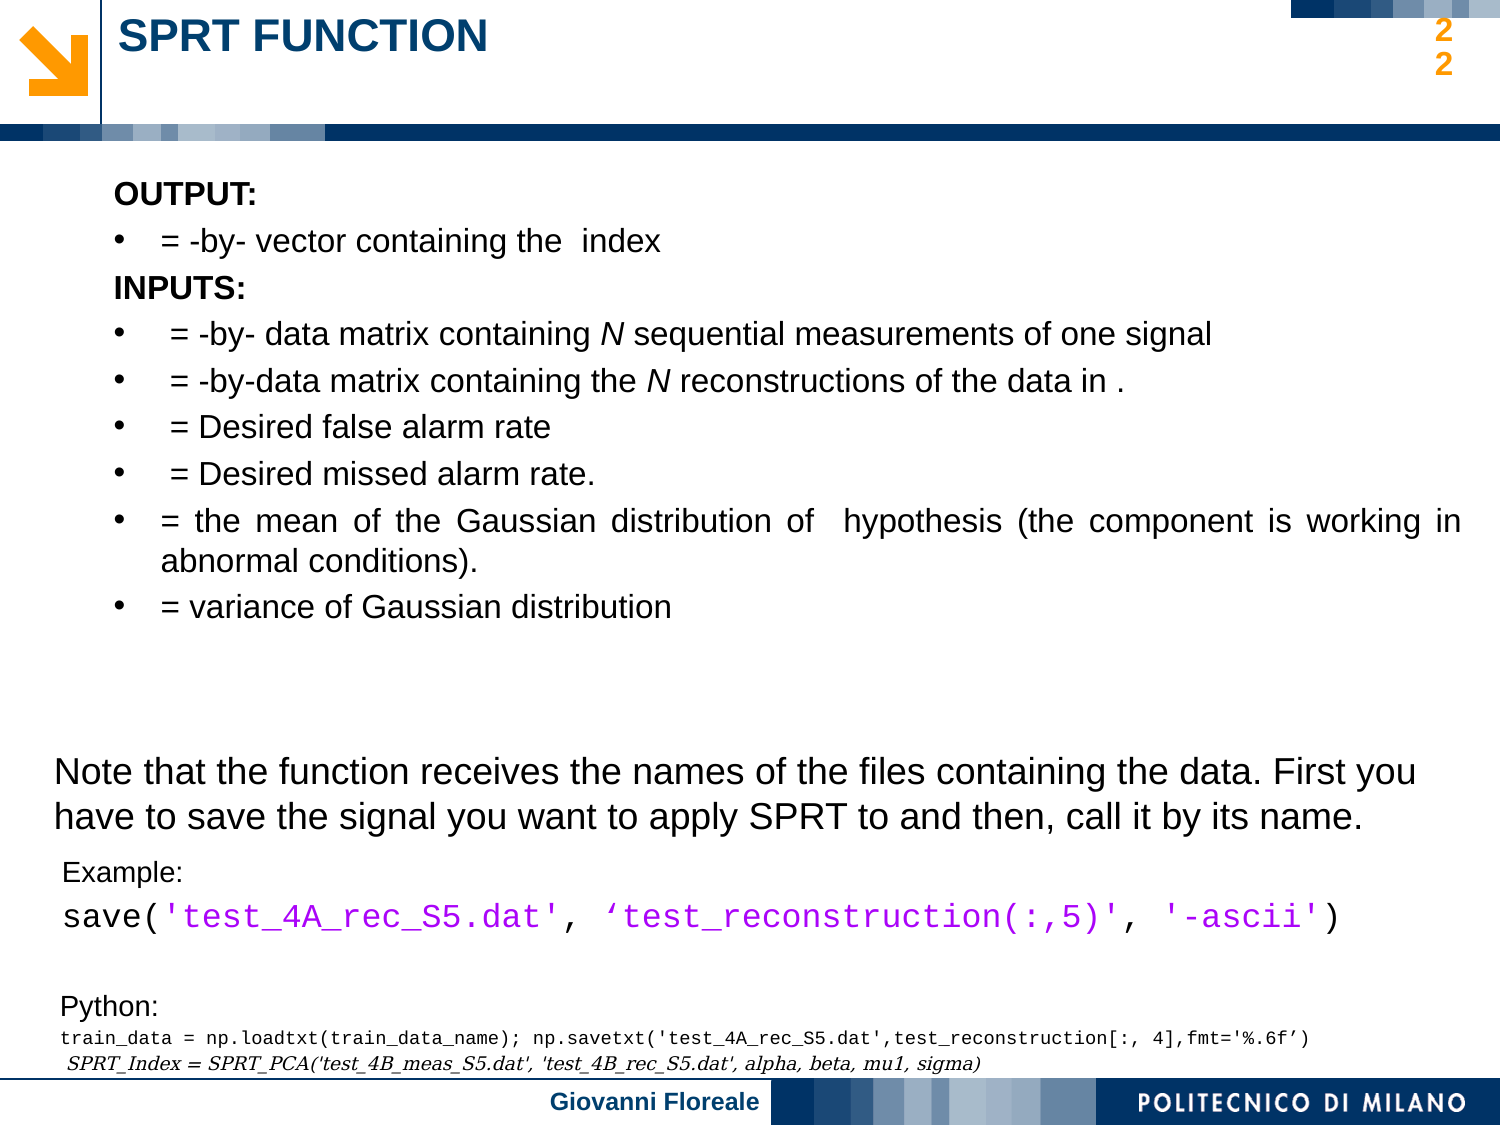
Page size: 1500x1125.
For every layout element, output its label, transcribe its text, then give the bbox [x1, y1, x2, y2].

text_box Python: train_data = np.loadtxt(train_data_name); np.savetxt('test_4A_rec_S5.dat',test_reconstruction[:, 4],fmt='%.6f’) SPRT_Index = SPRT_PCA('test_4B_meas_S5.dat', 'test_4B_rec_S5.dat', alpha, beta, mu1, sigma) [44, 979, 1498, 1082]
picture [0, 1074, 1500, 1125]
picture [0, 0, 1500, 141]
text_box Note that the function receives the names of the files containing the data. First you have to save the signal you want to apply SPRT to and then, call it by its name. [39, 739, 1457, 845]
slide_number 22 [1434, 8, 1500, 50]
